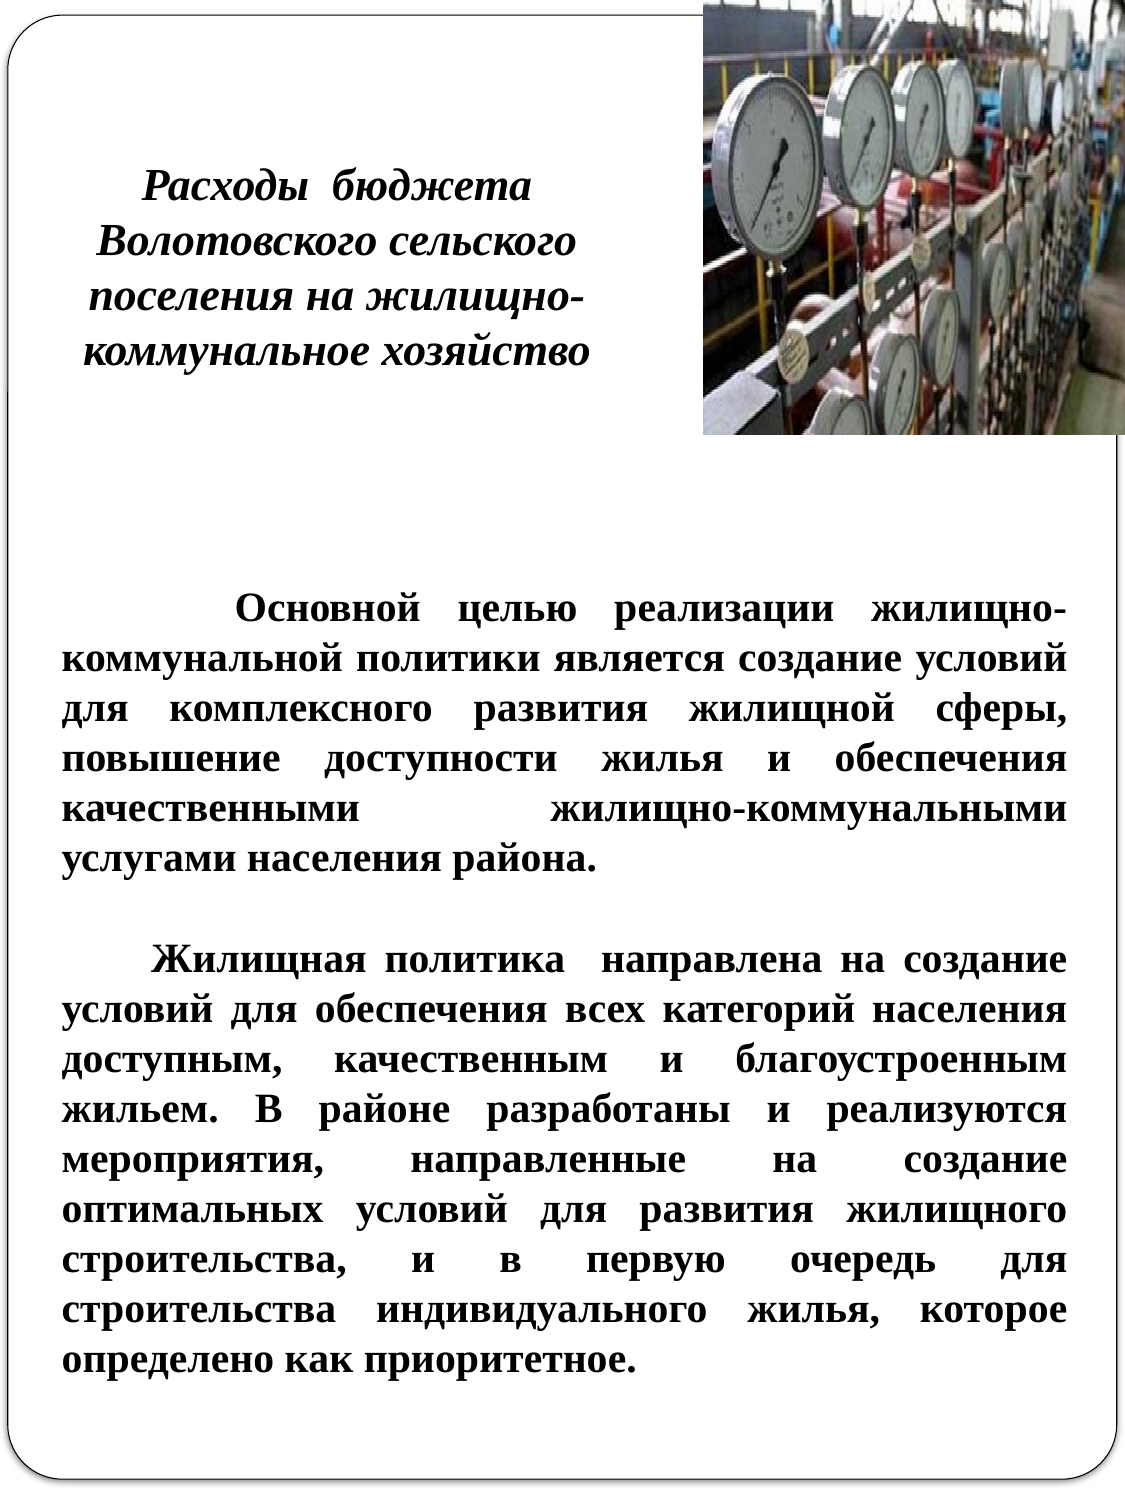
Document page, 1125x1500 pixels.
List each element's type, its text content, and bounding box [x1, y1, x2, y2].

text_box Расходы бюджета Волотовского сельского поселения на жилищно-коммунальное хозяйство [66, 147, 608, 383]
text_box Основной целью реализации жилищно-коммунальной политики является создание условий для комплексного развития жилищной сферы, повышение доступности жилья и обеспечения качественными жилищно-коммунальными услугами населения района. Жилищная политика направлена на создание условий для обеспечения всех категорий населения доступным, качественным и благоустроенным жильем. В районе разработаны и реализуются мероприятия, направленные на создание оптимальных условий для развития жилищного строительства, и в первую очередь для строительства индивидуального жилья, которое определено как приоритетное. [46, 572, 1083, 1388]
picture [703, 0, 1125, 435]
